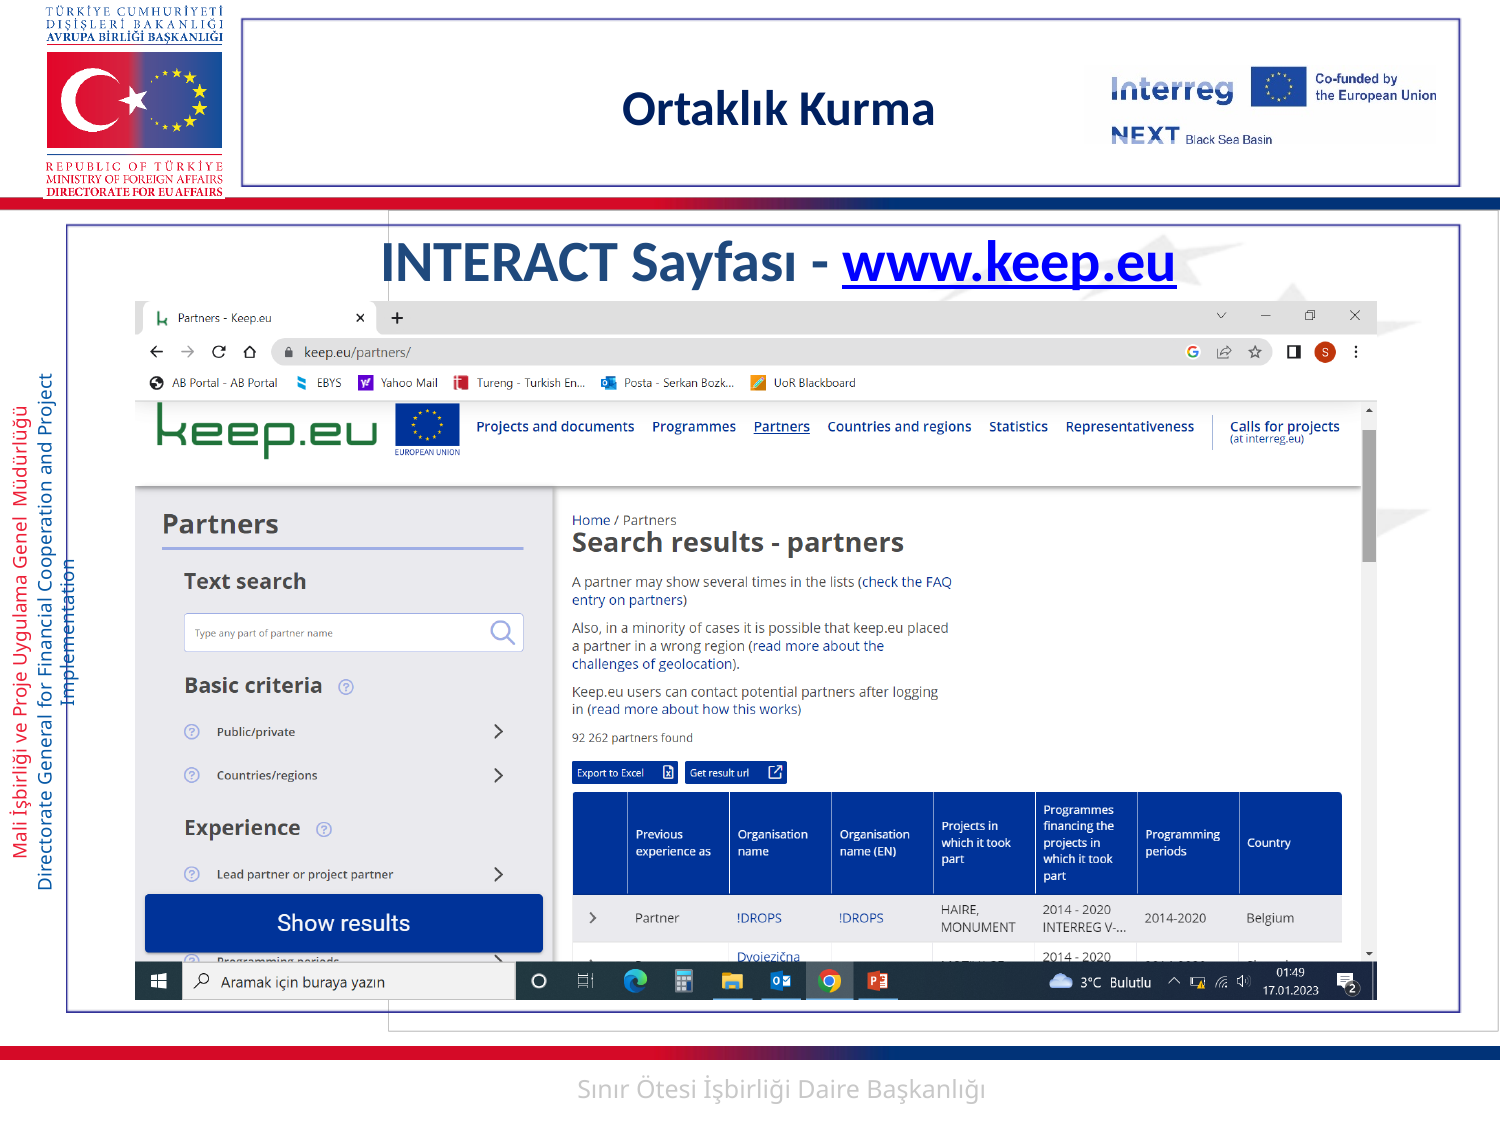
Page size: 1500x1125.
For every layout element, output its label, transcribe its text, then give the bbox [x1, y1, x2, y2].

text_box [1388, 224, 1471, 294]
picture [66, 573, 73, 579]
text_box [64, 224, 182, 294]
picture [240, 17, 1462, 187]
picture [66, 672, 73, 678]
picture [0, 1046, 1500, 1060]
footer Sınır Ötesi İşbirliği Daire Başkanlığı [537, 1070, 1034, 1108]
text_box Ortaklık Kurma [171, 67, 1079, 143]
text_box INTERACT Sayfası - www.keep.eu [182, 215, 1388, 301]
picture [0, 2, 1500, 1033]
